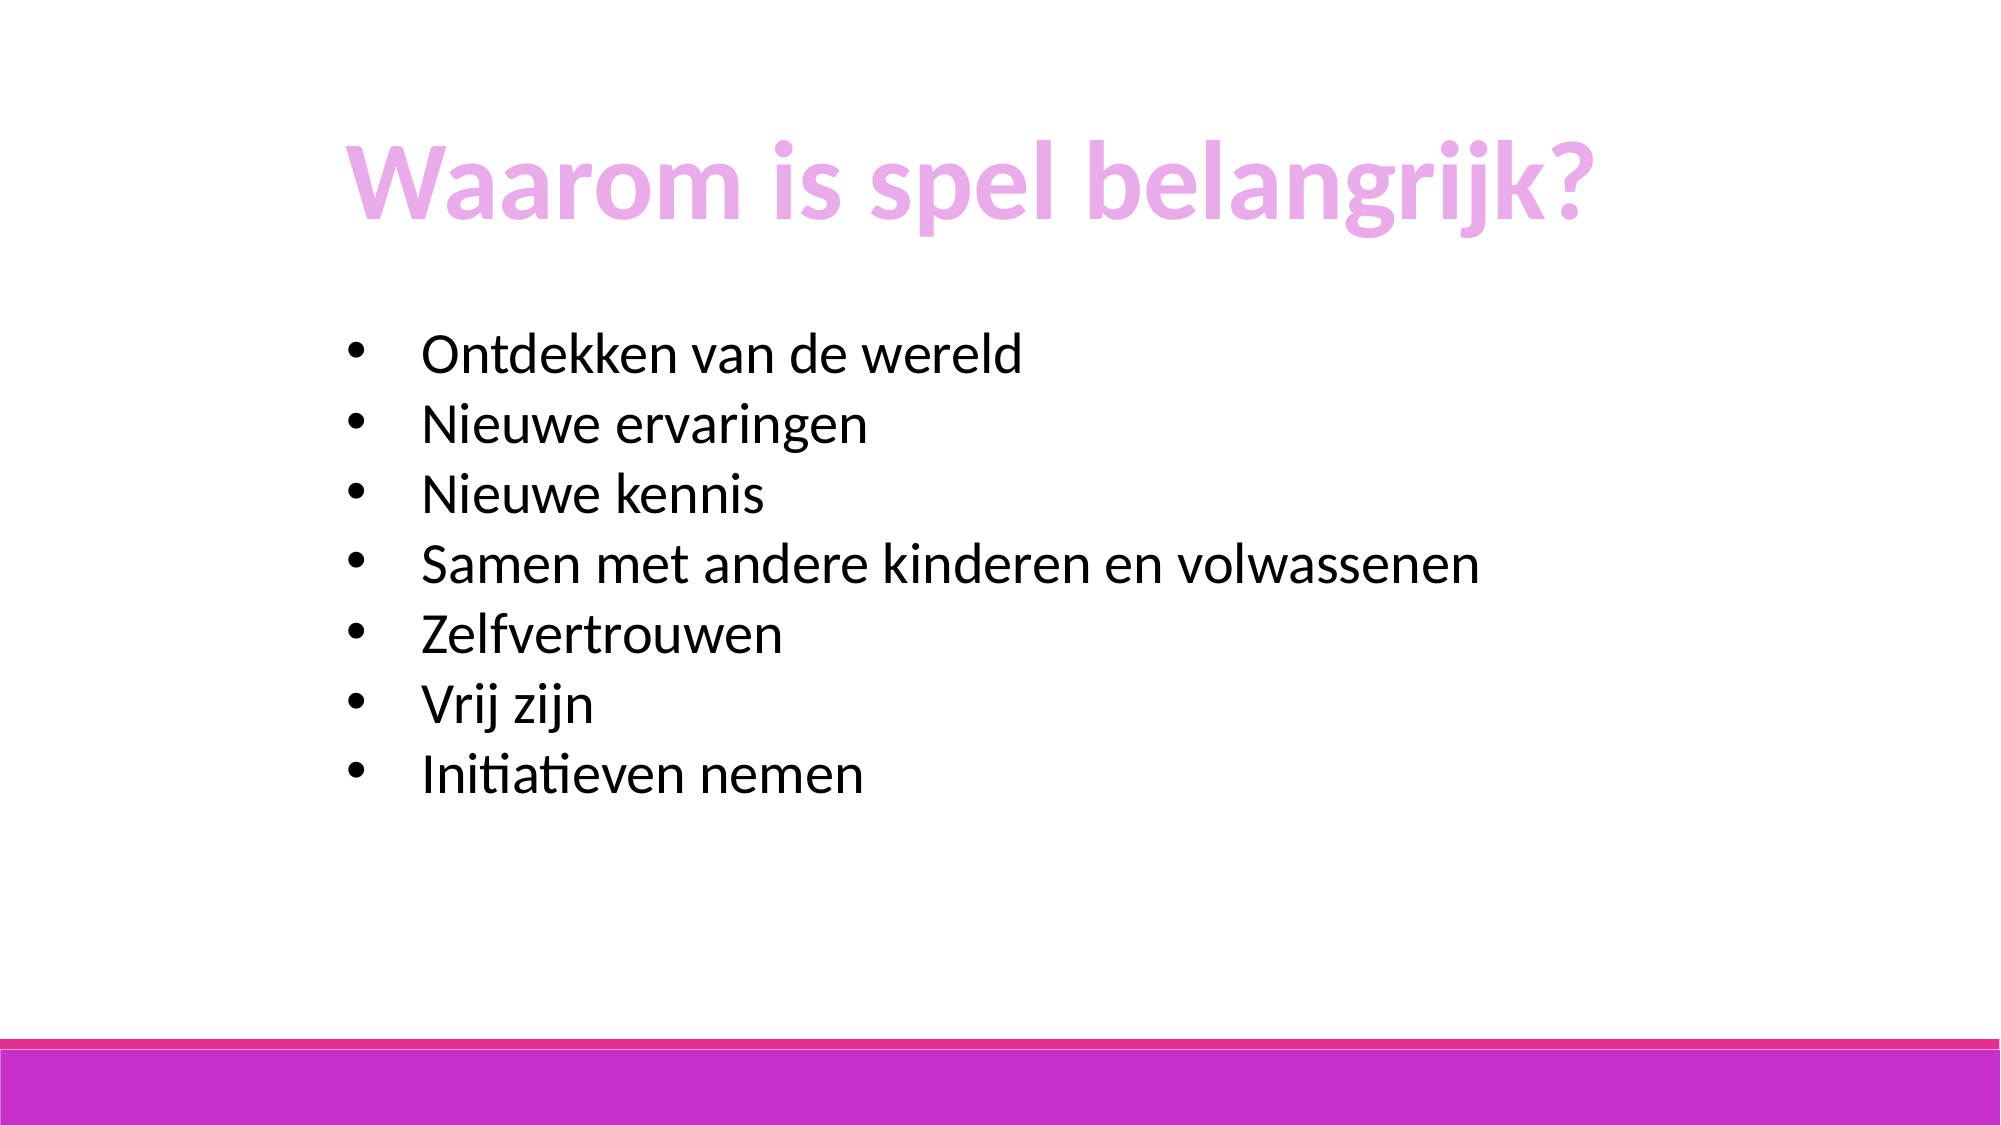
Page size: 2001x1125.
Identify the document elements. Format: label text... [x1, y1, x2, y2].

text_box Waarom is spel belangrijk? [330, 99, 1616, 250]
text_box Ontdekken van de wereld Nieuwe ervaringen Nieuwe kennis Samen met andere kinderen en volwassenen Zelfvertrouwen Vrij zijn Initiatieven nemen [331, 307, 1497, 813]
